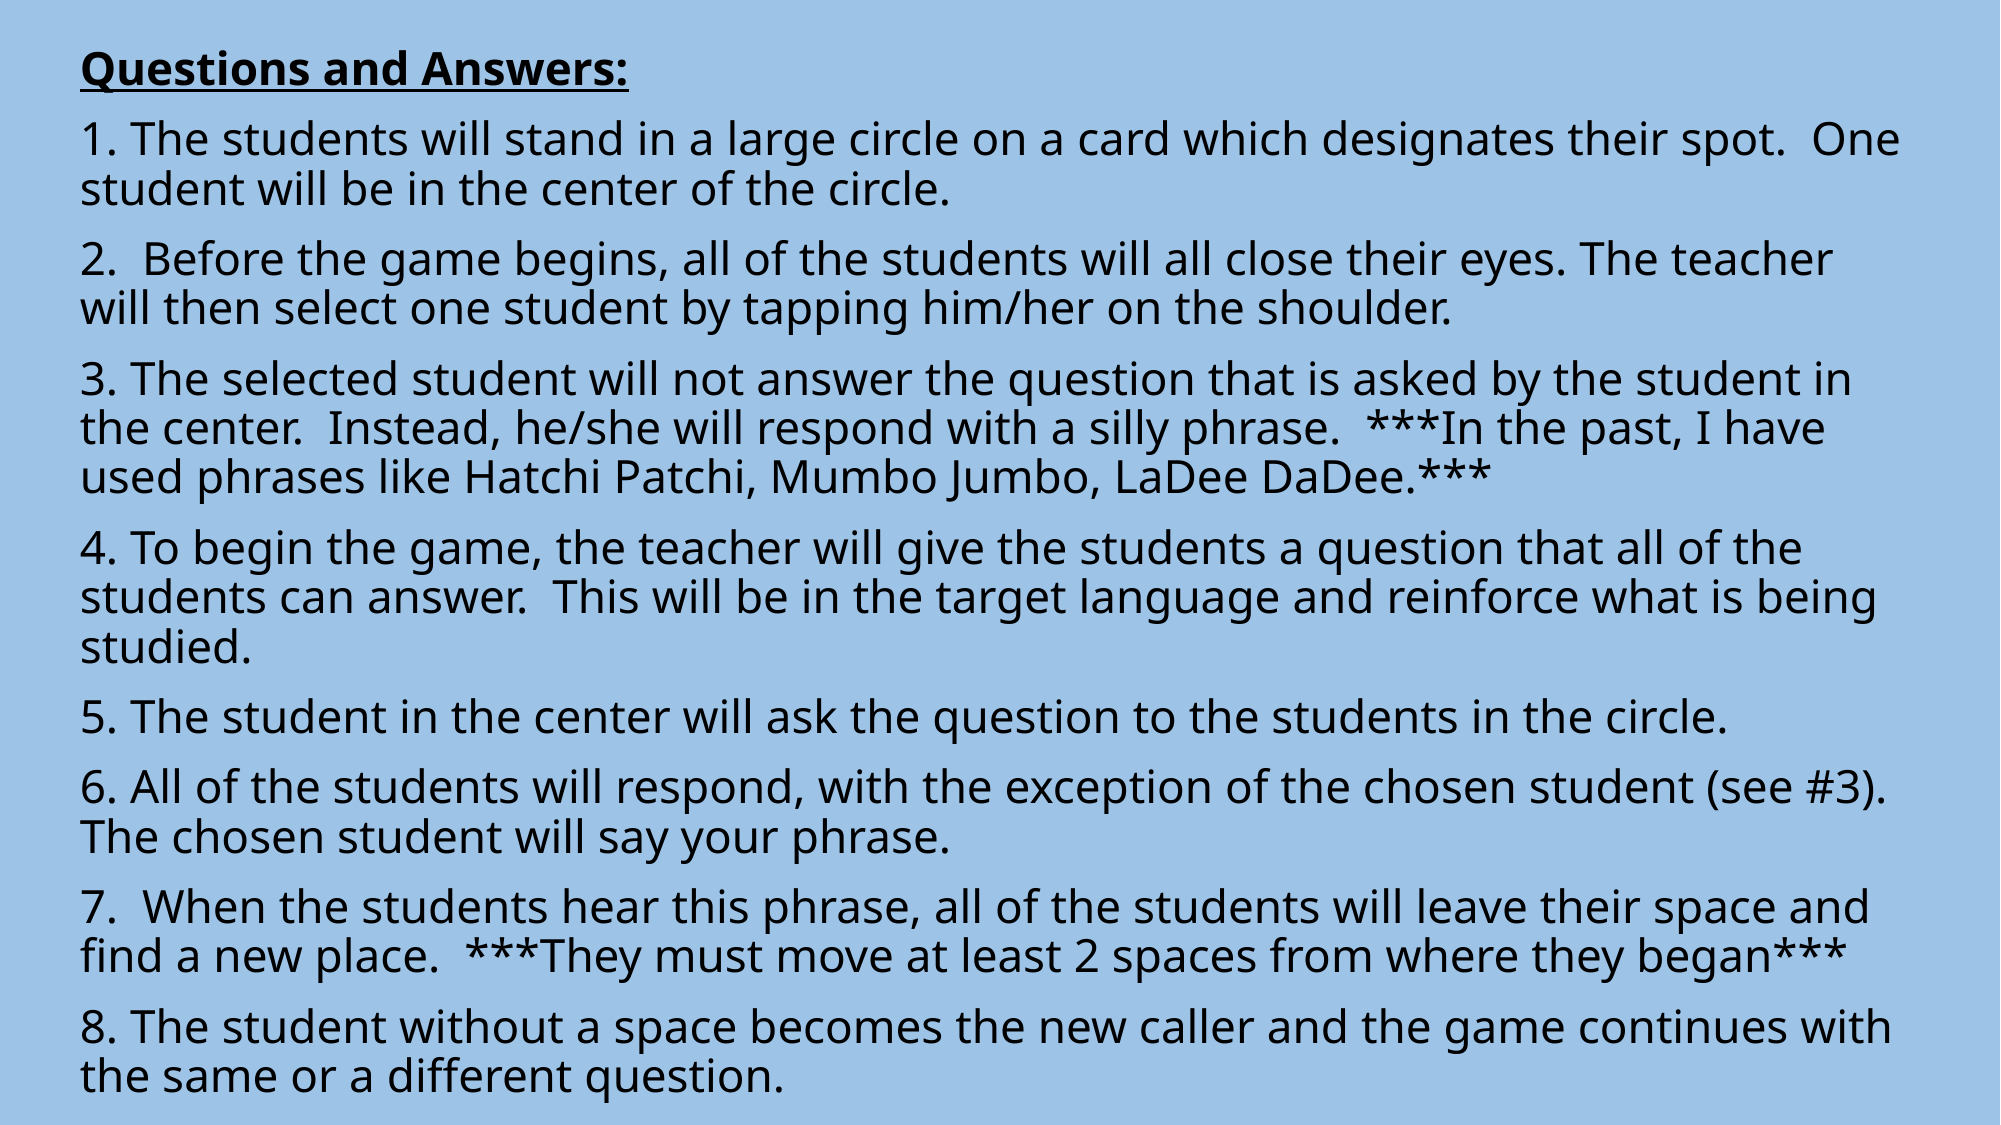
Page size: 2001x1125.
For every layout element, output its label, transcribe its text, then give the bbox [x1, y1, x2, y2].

list Questions and Answers: 1. The students will stand in a large circle on a card which designates their spot. One student will be in the center of the circle. 2. Before the game begins, all of the students will all close their eyes. The teacher will then select one student by tapping him/her on the shoulder. 3. The selected student will not answer the question that is asked by the student in the center. Instead, he/she will respond with a silly phrase. ***In the past, I have used phrases like Hatchi Patchi, Mumbo Jumbo, LaDee DaDee.*** 4. To begin the game, the teacher will give the students a question that all of the students can answer. This will be in the target language and reinforce what is being studied. 5. The student in the center will ask the question to the students in the circle. 6. All of the students will respond, with the exception of the chosen student (see #3). The chosen student will say your phrase. 7. When the students hear this phrase, all of the students will leave their space and find a new place. ***They must move at least 2 spaces from where they began*** 8. The student without a space becomes the new caller and the game continues with the same or a different question. [64, 38, 1924, 983]
